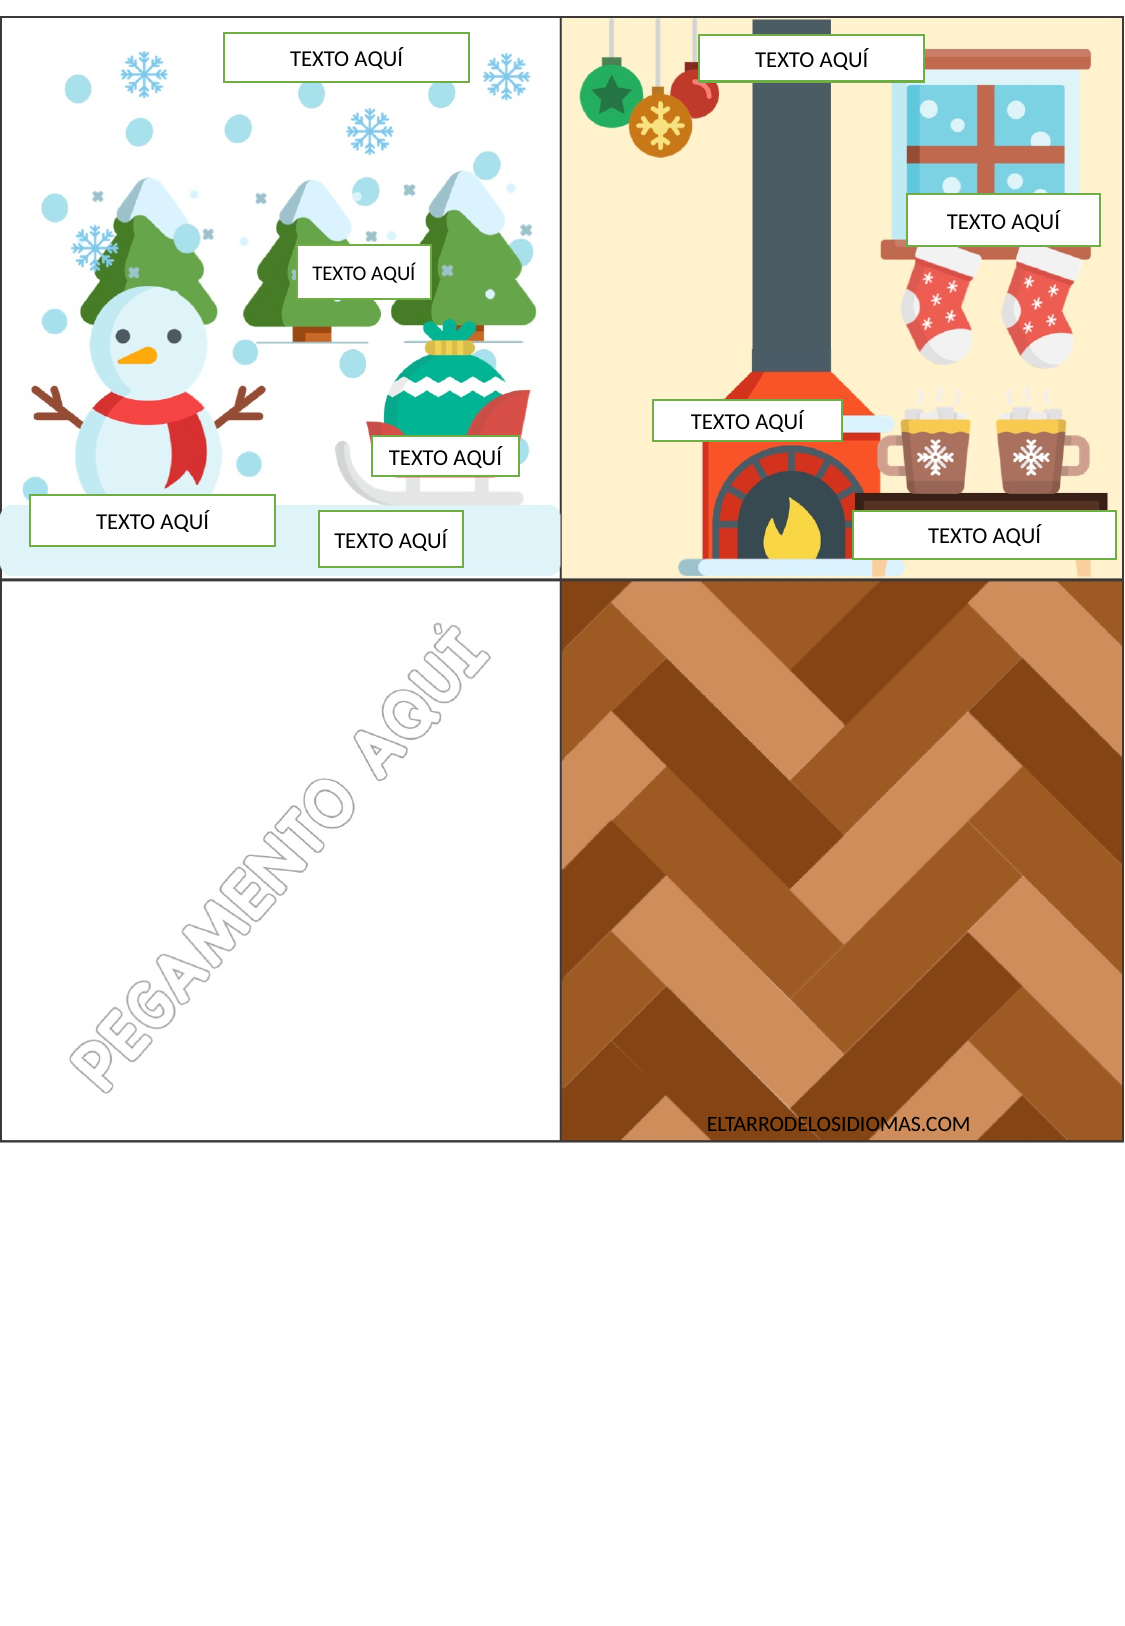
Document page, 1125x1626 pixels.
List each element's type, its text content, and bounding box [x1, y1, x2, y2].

text_box TEXTO AQUÍ [906, 193, 1101, 247]
text_box TEXTO AQUÍ [698, 34, 925, 83]
text_box TEXTO AQUÍ [318, 510, 464, 568]
text_box TEXTO AQUÍ [371, 435, 520, 477]
text_box TEXTO AQUÍ [652, 399, 843, 442]
picture [0, 0, 1125, 1625]
text_box TEXTO AQUÍ [852, 510, 1117, 560]
text_box TEXTO AQUÍ [223, 32, 470, 83]
text_box TEXTO AQUÍ [29, 494, 276, 547]
text_box TEXTO AQUÍ [296, 244, 432, 300]
text_box ELTARRODELOSIDIOMAS.COM [572, 1102, 1106, 1144]
